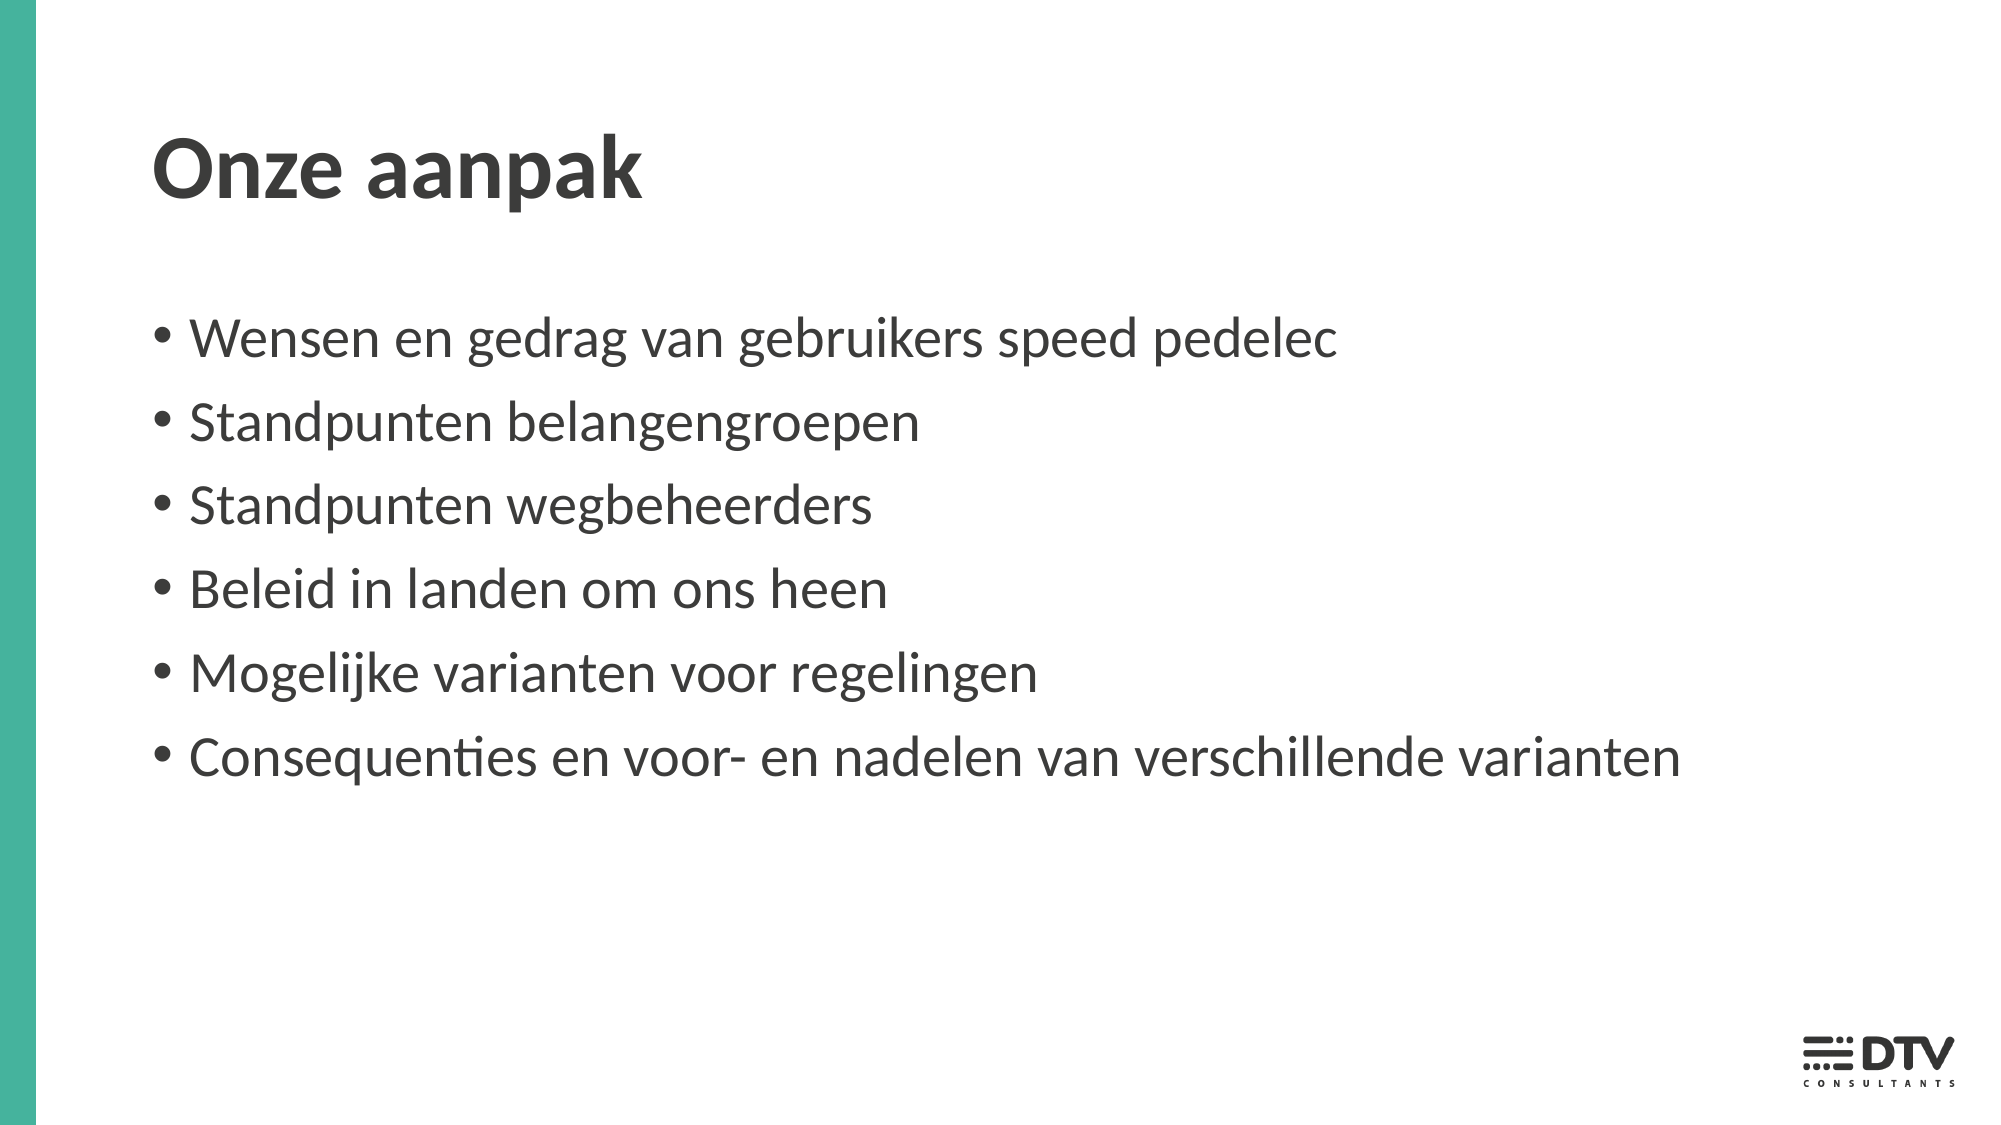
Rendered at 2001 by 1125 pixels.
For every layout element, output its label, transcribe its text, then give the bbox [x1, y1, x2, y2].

picture [1793, 1026, 1964, 1096]
title Onze aanpak [137, 59, 1863, 278]
list Wensen en gedrag van gebruikers speed pedelec Standpunten belangengroepen Standpunten wegbeheerders Beleid in landen om ons heen Mogelijke varianten voor regelingen Consequenties en voor- en nadelen van verschillende varianten [137, 299, 1863, 1014]
